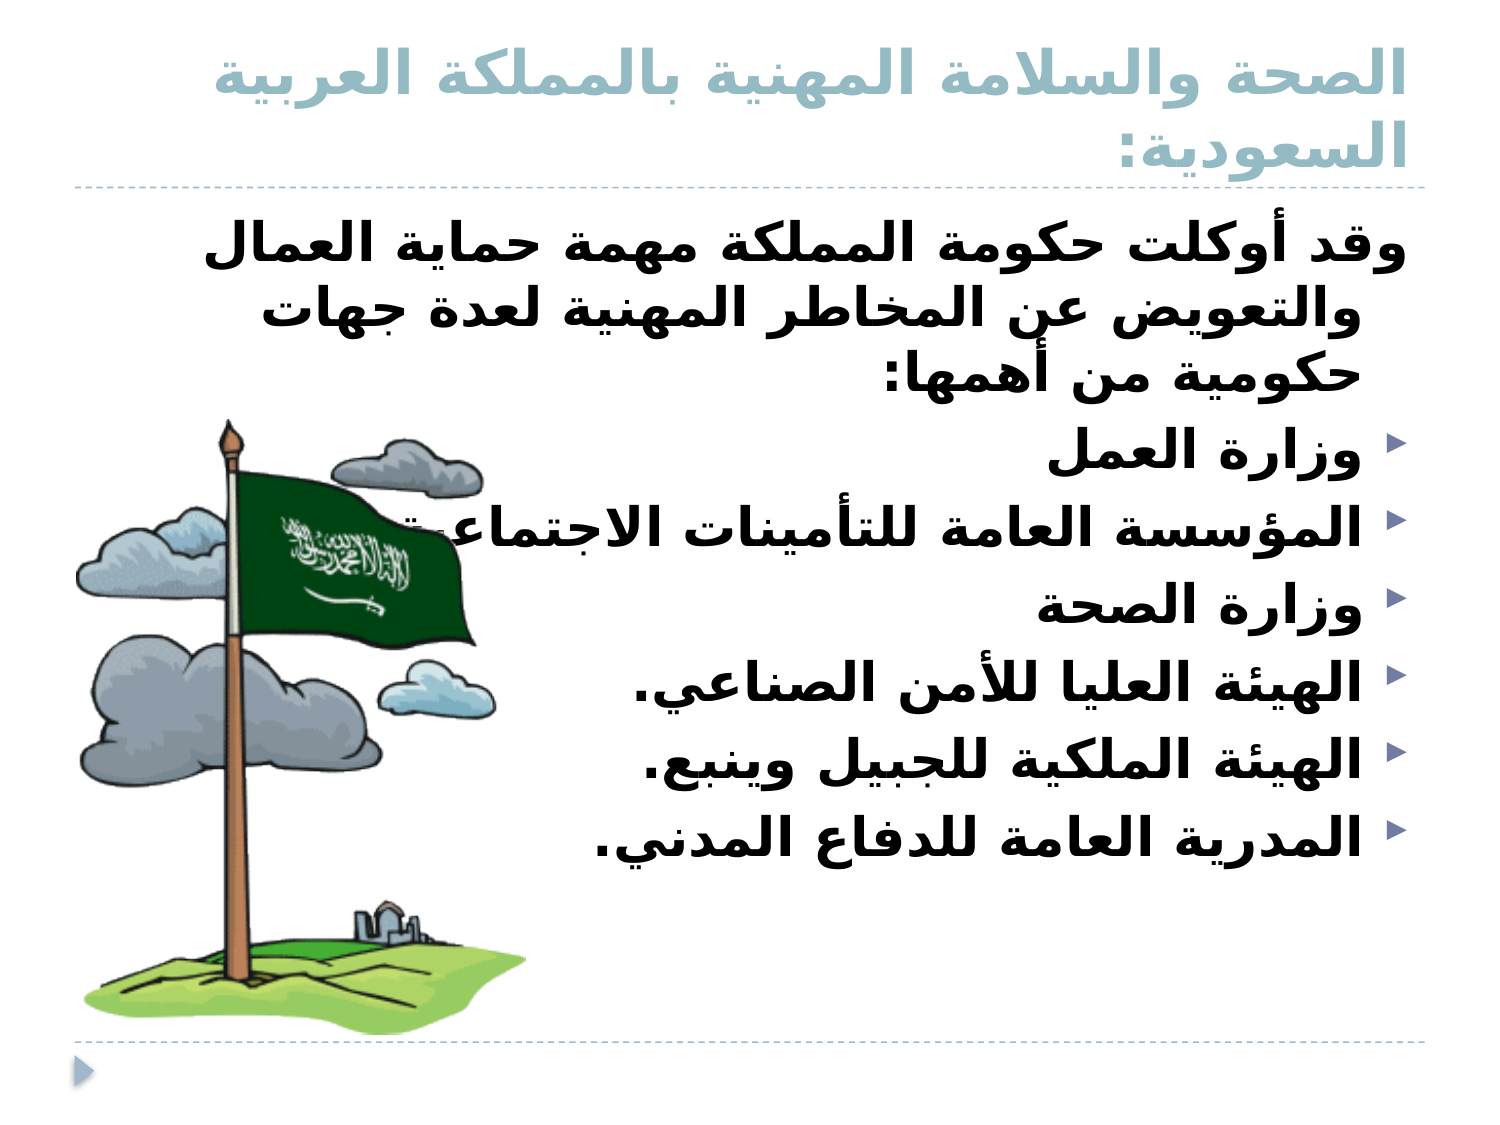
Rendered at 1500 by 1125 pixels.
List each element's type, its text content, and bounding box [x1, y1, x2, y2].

list وقد أوكلت حكومة المملكة مهمة حماية العمال والتعويض عن المخاطر المهنية لعدة جهات حكومية من أهمها: وزارة العمل المؤسسة العامة للتأمينات الاجتماعية وزارة الصحة الهيئة العليا للأمن الصناعي. الهيئة الملكية للجبيل وينبع. المدرية العامة للدفاع المدني. [75, 200, 1425, 1010]
picture [76, 419, 526, 1035]
title الصحة والسلامة المهنية بالمملكة العربية السعودية: [75, 24, 1425, 188]
